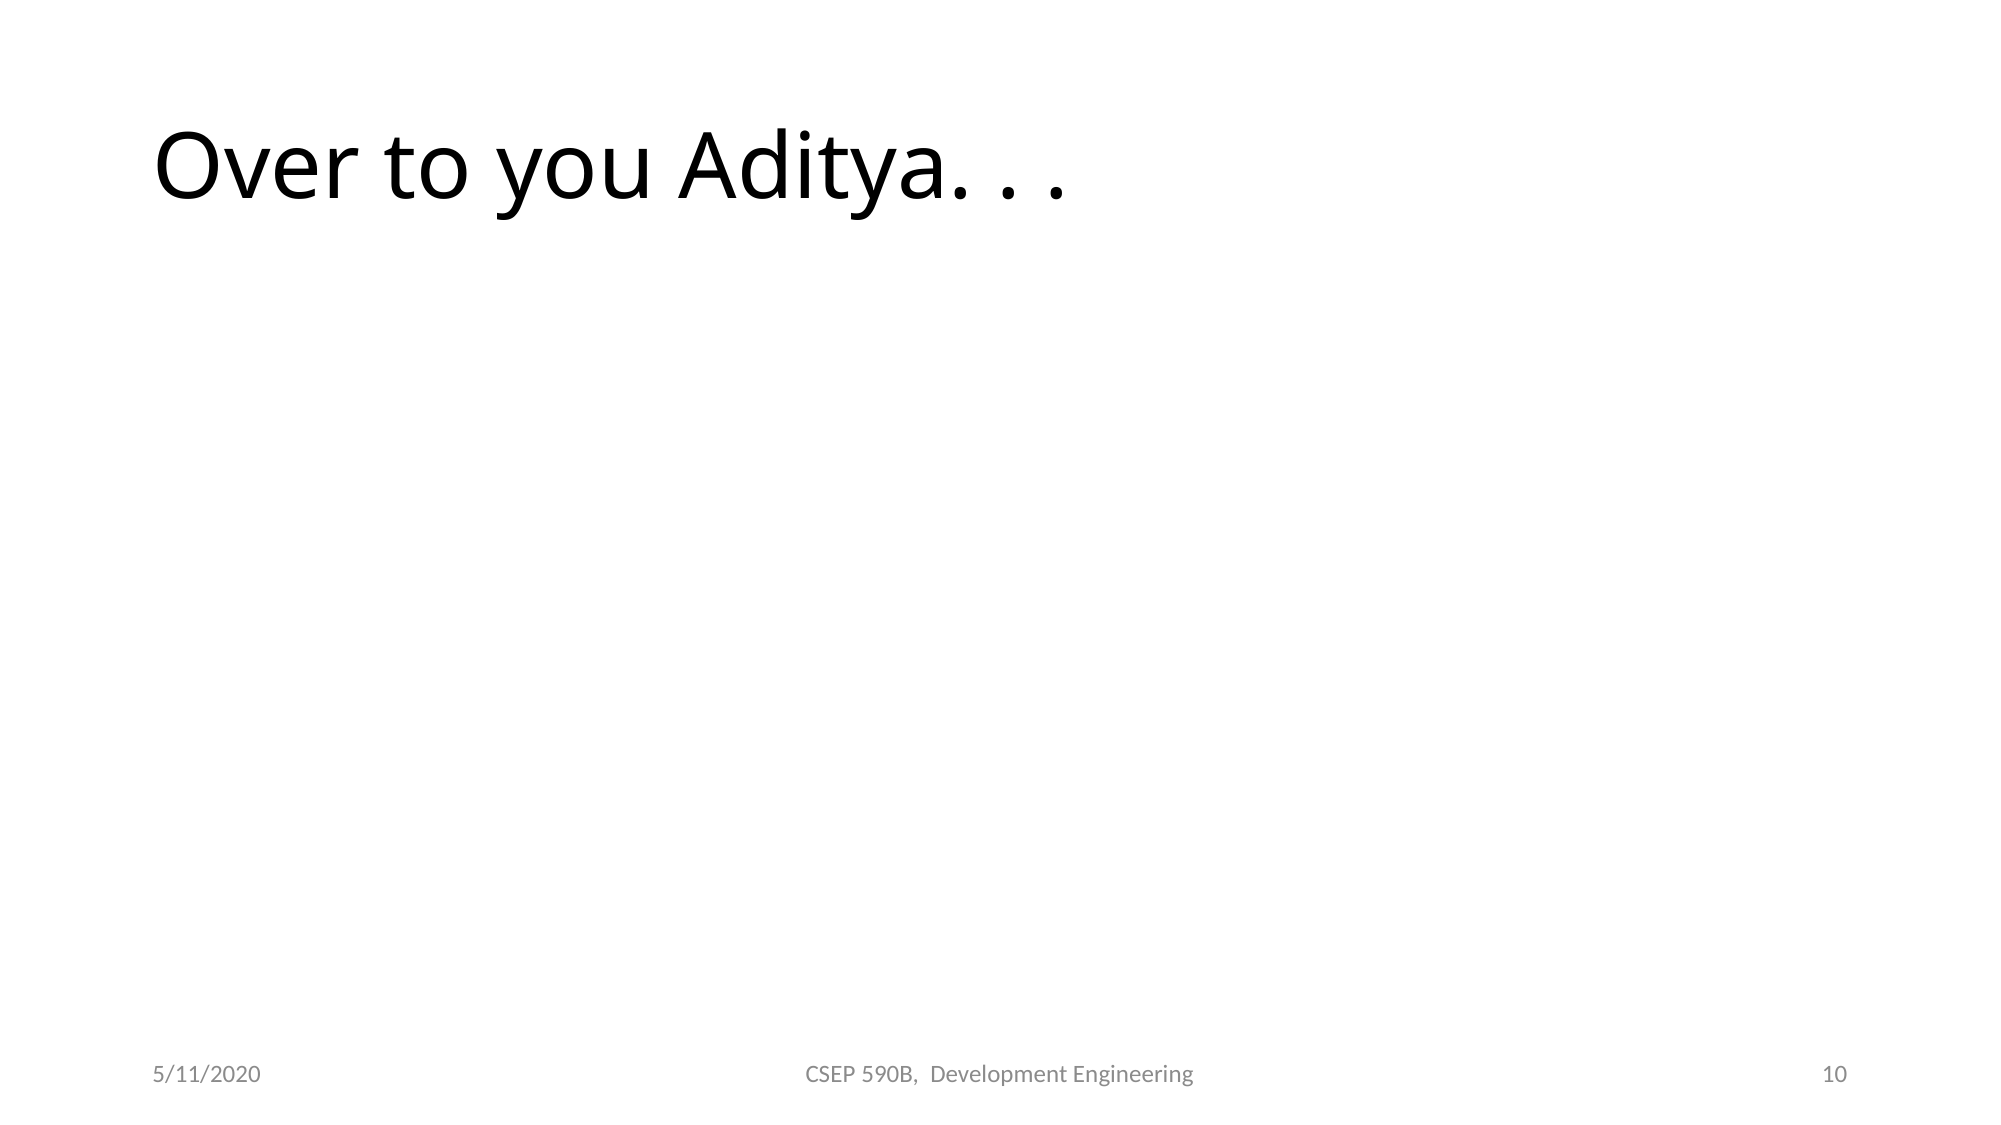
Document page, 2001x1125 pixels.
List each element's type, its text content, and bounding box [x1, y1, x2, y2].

slide_number 10 [1412, 1042, 1863, 1103]
title Over to you Aditya. . . [137, 59, 1863, 278]
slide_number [137, 1042, 588, 1103]
footer CSEP 590B, Development Engineering [662, 1042, 1338, 1103]
